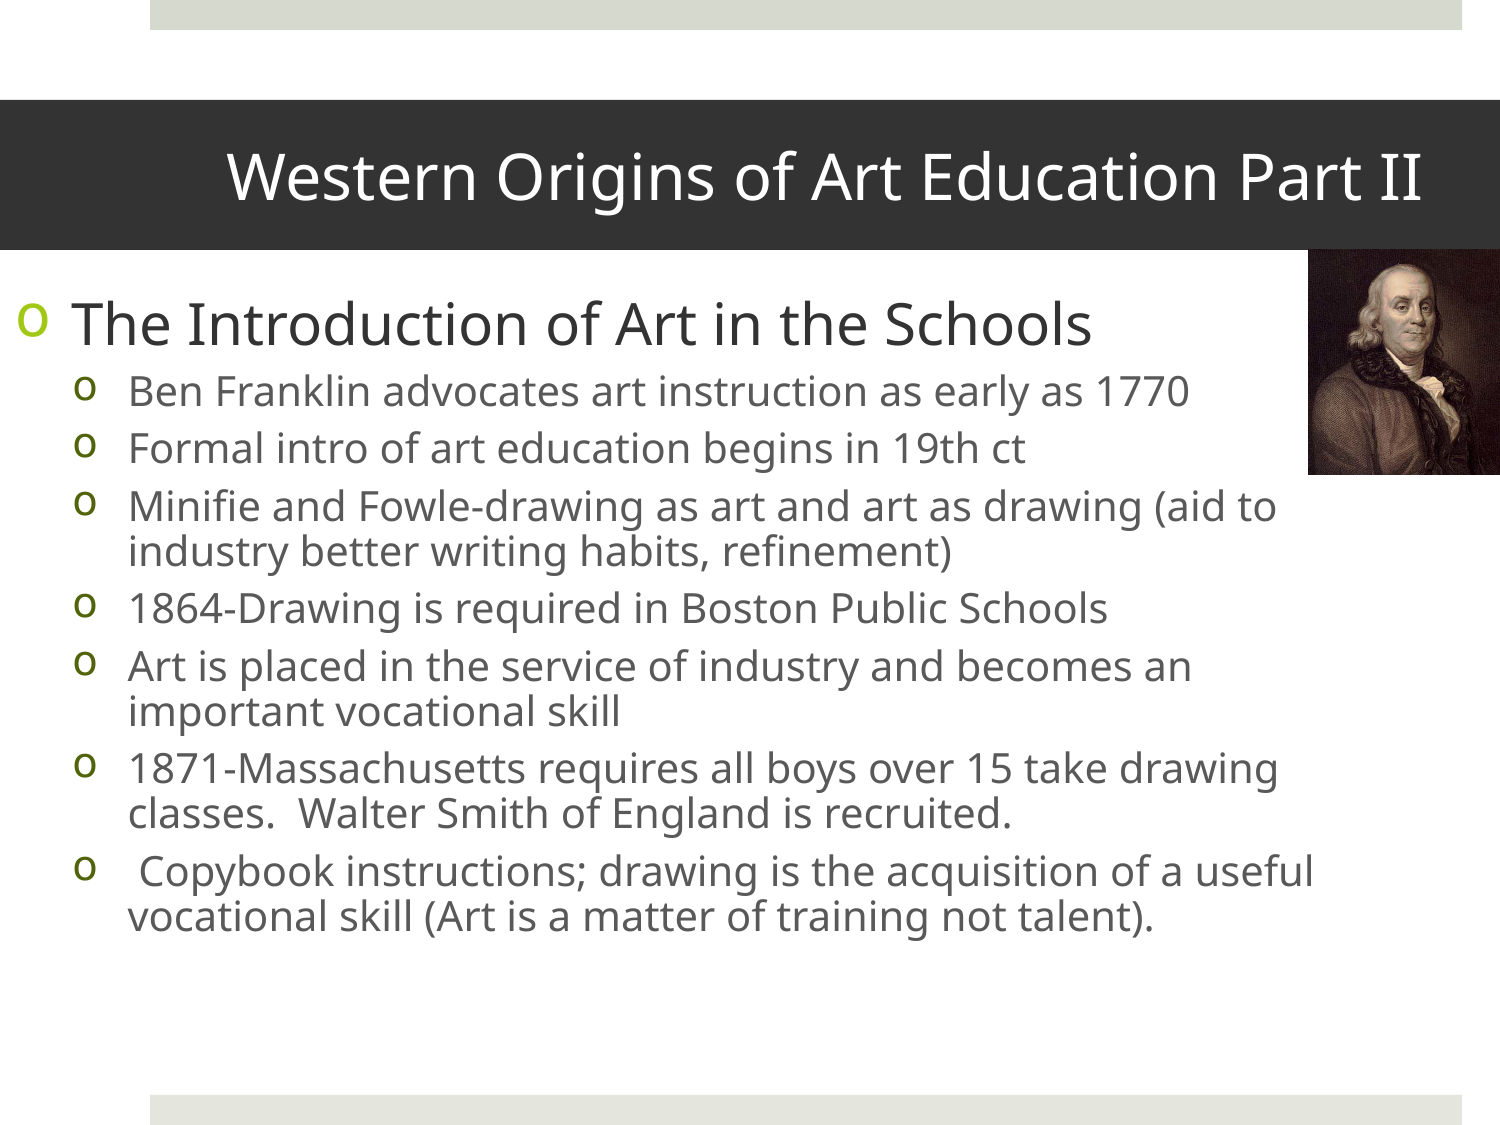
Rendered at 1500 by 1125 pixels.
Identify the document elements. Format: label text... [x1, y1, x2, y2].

title Western Origins of Art Education Part II [0, 99, 1500, 250]
list The Introduction of Art in the Schools Ben Franklin advocates art instruction as early as 1770 Formal intro of art education begins in 19th ct Minifie and Fowle-drawing as art and art as drawing (aid to industry better writing habits, refinement) 1864-Drawing is required in Boston Public Schools Art is placed in the service of industry and becomes an important vocational skill 1871-Massachusetts requires all boys over 15 take drawing classes. Walter Smith of England is recruited. Copybook instructions; drawing is the acquisition of a useful vocational skill (Art is a matter of training not talent). [0, 287, 1388, 1050]
picture [1308, 249, 1500, 476]
